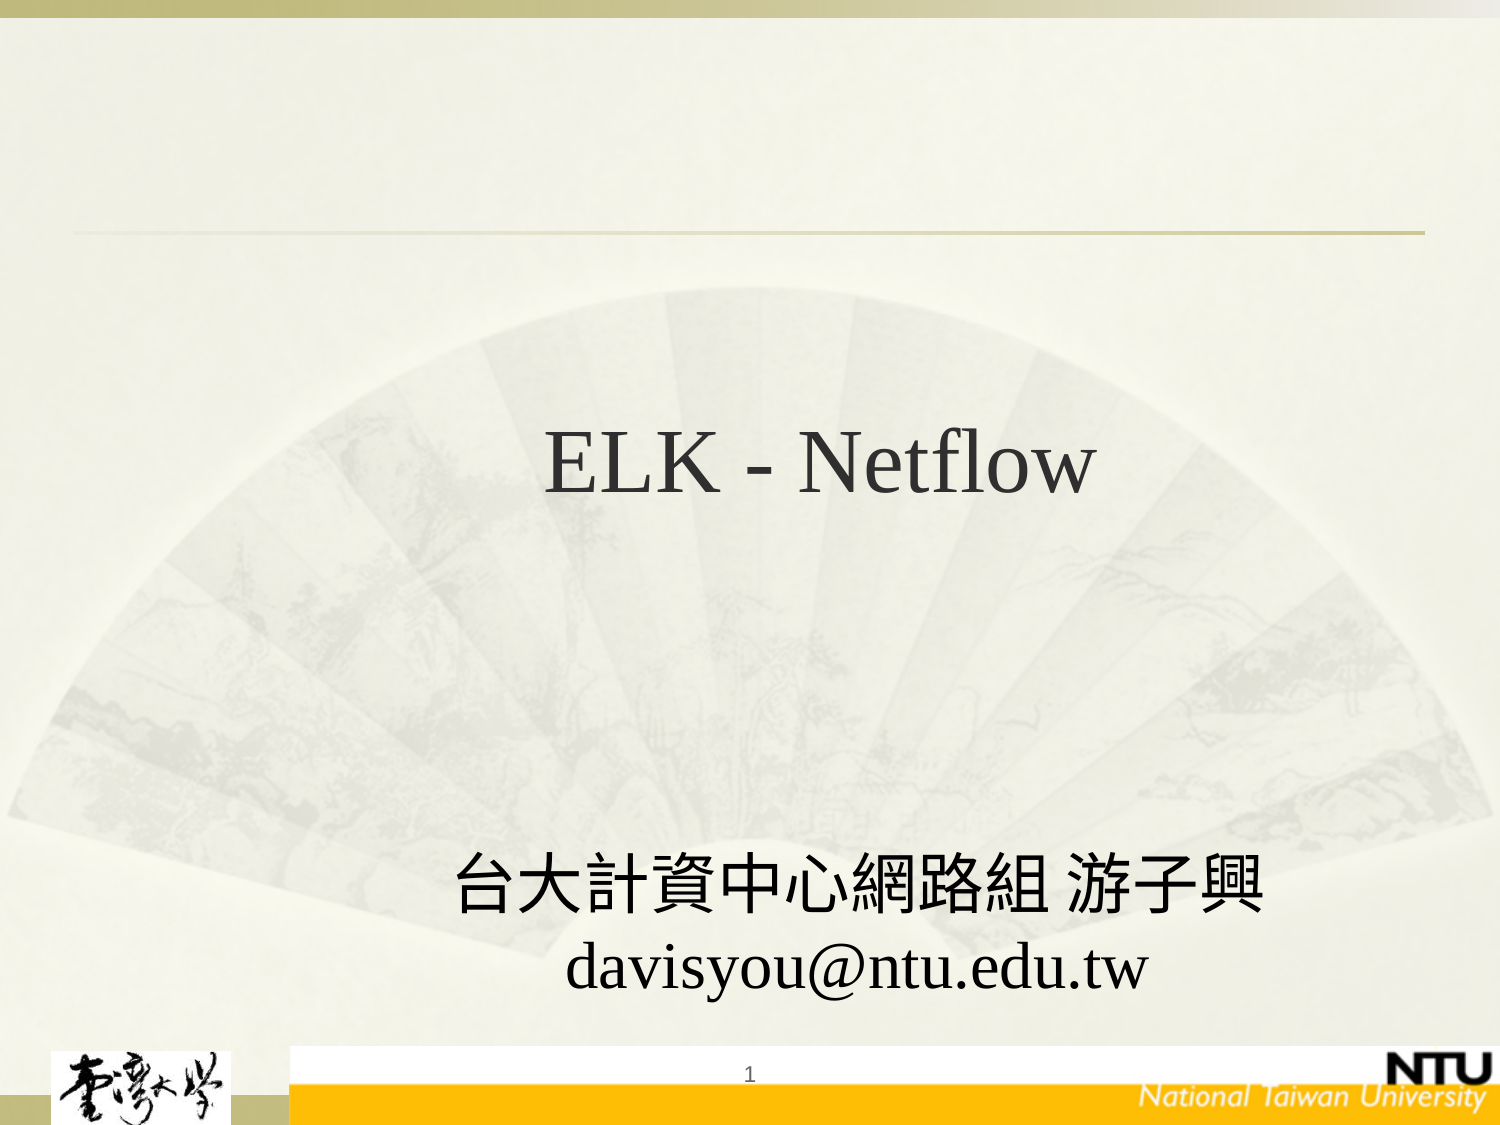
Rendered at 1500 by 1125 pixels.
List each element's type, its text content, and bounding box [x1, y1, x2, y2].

picture [51, 1051, 231, 1125]
slide_number 1 [675, 1050, 825, 1097]
text_box 台大計資中心網路組 游子興 davisyou@ntu.edu.tw [336, 834, 1381, 1024]
title ELK - Netflow [100, 361, 1451, 550]
picture [289, 1046, 1500, 1125]
